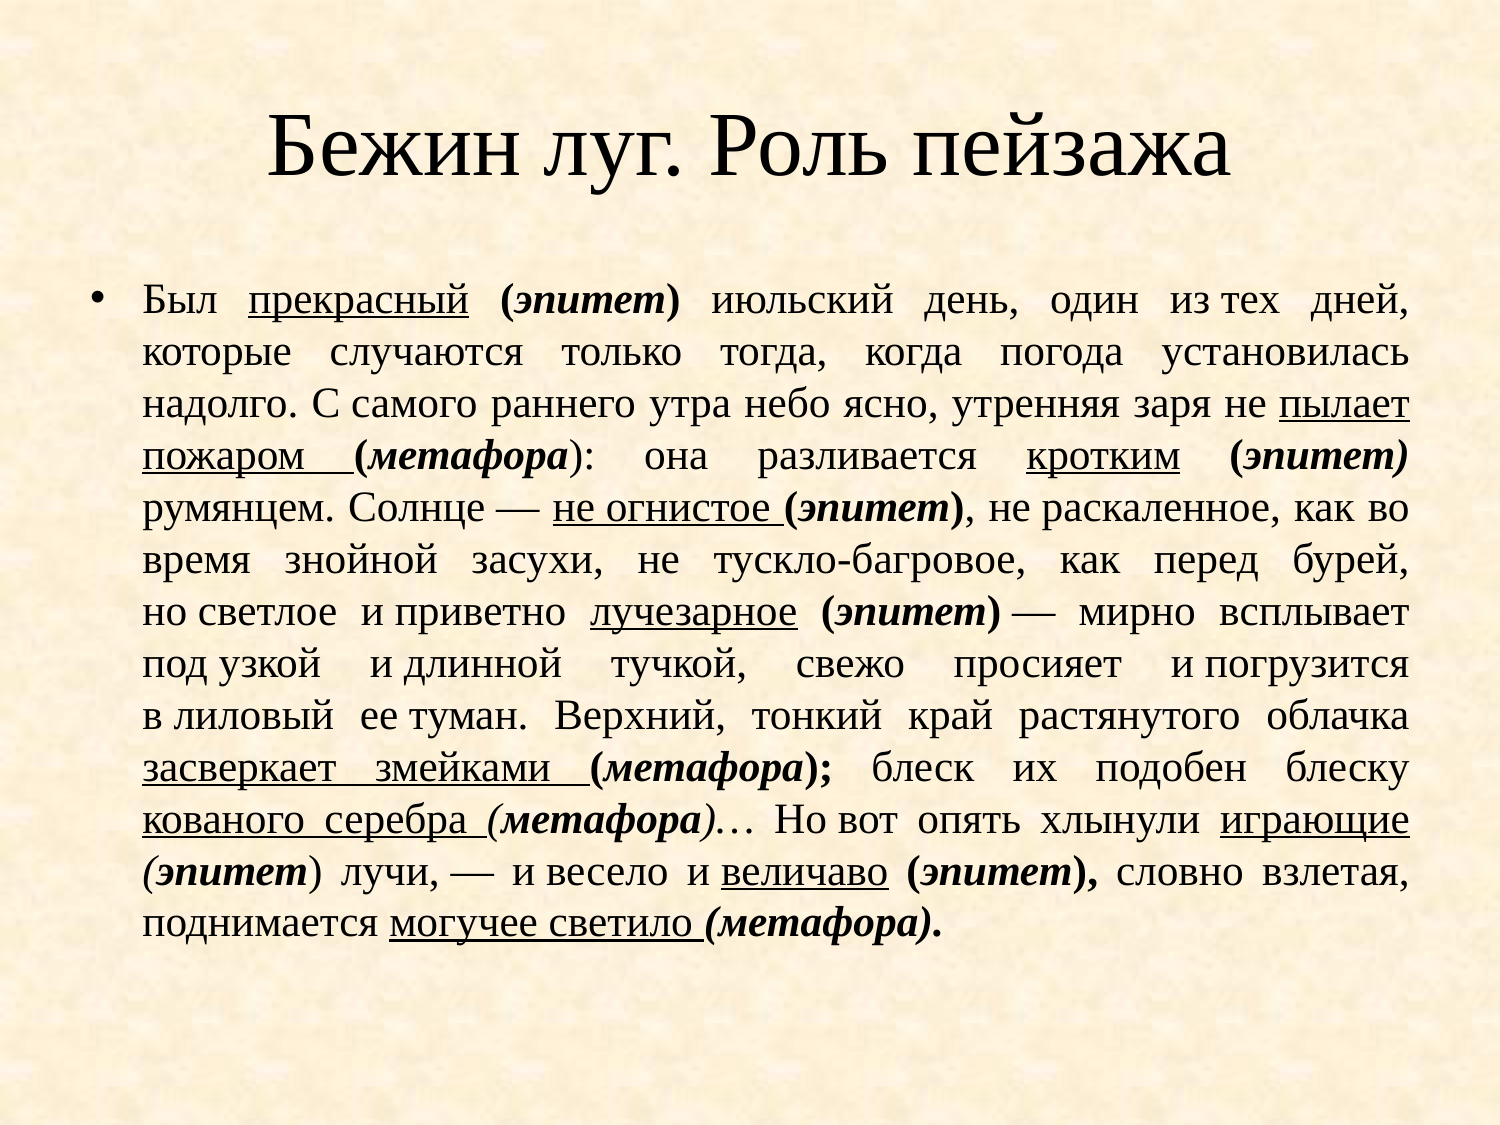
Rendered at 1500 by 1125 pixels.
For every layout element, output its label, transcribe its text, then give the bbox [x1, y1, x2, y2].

title Бежин луг. Роль пейзажа [75, 45, 1425, 233]
picture [0, 0, 1500, 1125]
list Был прекрасный (эпитет) июльский день, один из тех дней, которые случаются только тогда, когда погода установилась надолго. С самого раннего утра небо ясно, утренняя заря не пылает пожаром (метафора): она разливается кротким (эпитет) румянцем. Солнце — не огнистое (эпитет), не раскаленное, как во время знойной засухи, не тускло-багровое, как перед бурей, но светлое и приветно лучезарное (эпитет) — мирно всплывает под узкой и длинной тучкой, свежо просияет и погрузится в лиловый ее туман. Верхний, тонкий край растянутого облачка засверкает змейками (метафора); блеск их подобен блеску кованого серебра (метафора)… Но вот опять хлынули играющие (эпитет) лучи, — и весело и величаво (эпитет), словно взлетая, поднимается могучее светило (метафора). [75, 262, 1425, 1005]
